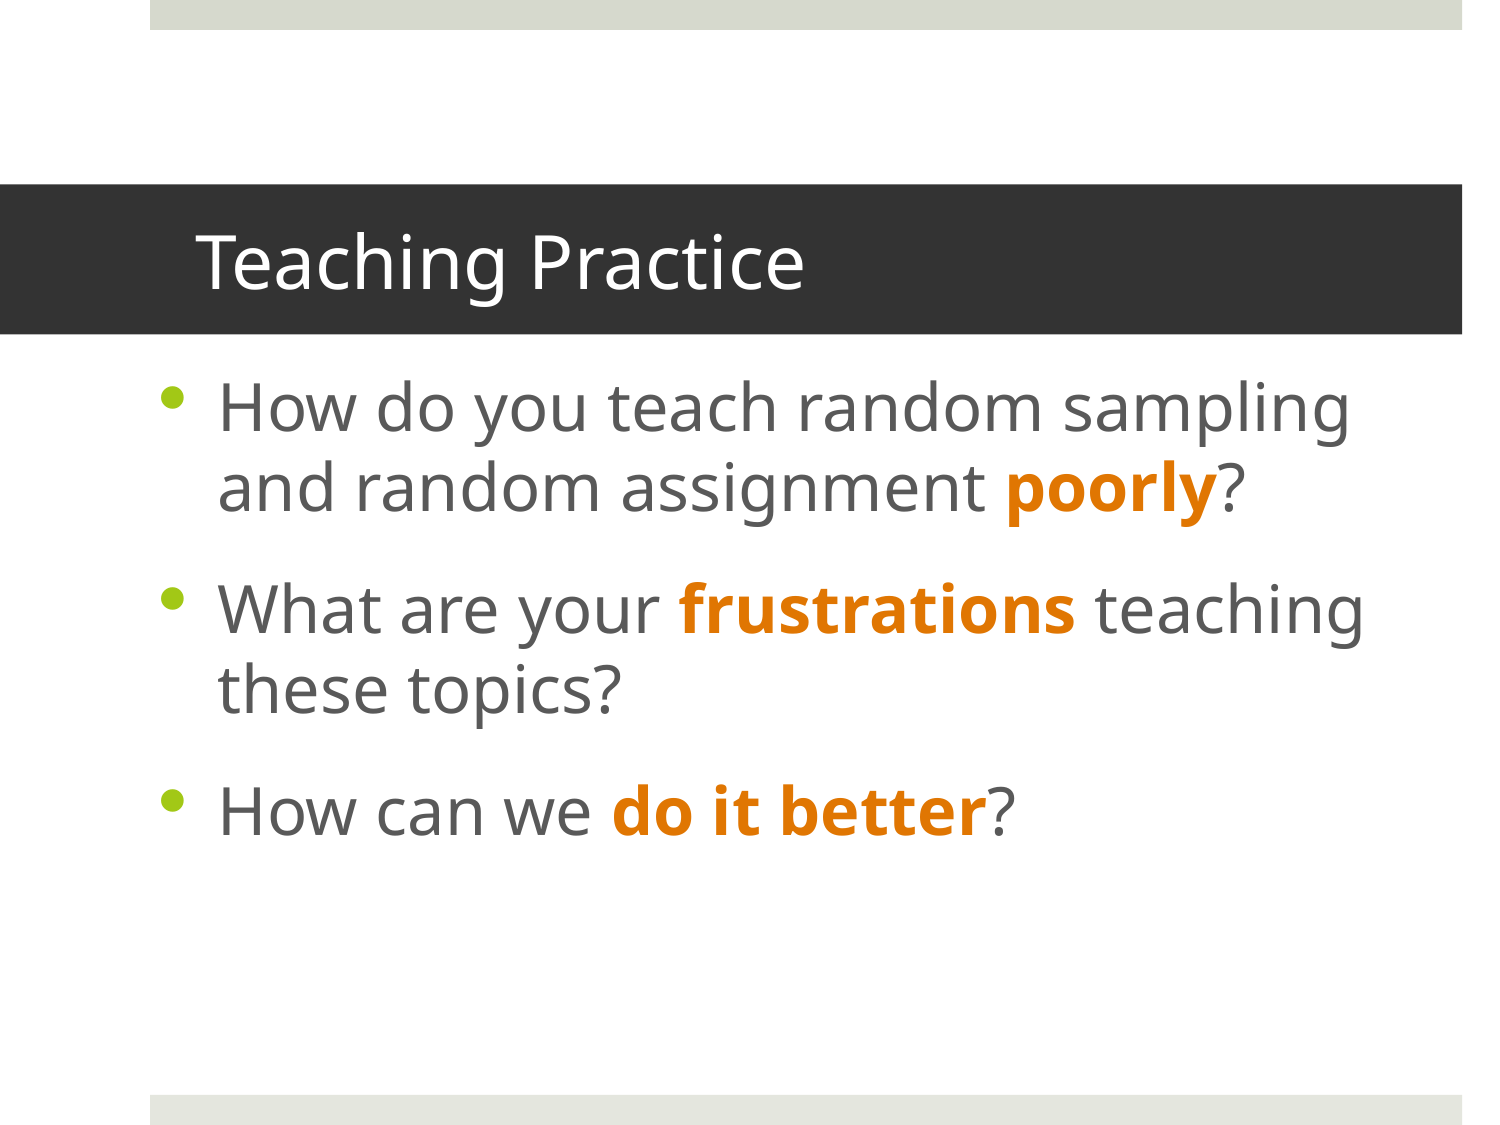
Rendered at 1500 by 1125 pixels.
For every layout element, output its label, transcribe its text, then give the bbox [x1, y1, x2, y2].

title Teaching Practice [0, 184, 1463, 335]
list How do you teach random sampling and random assignment poorly? What are your frustrations teaching these topics? How can we do it better? [146, 357, 1390, 1050]
